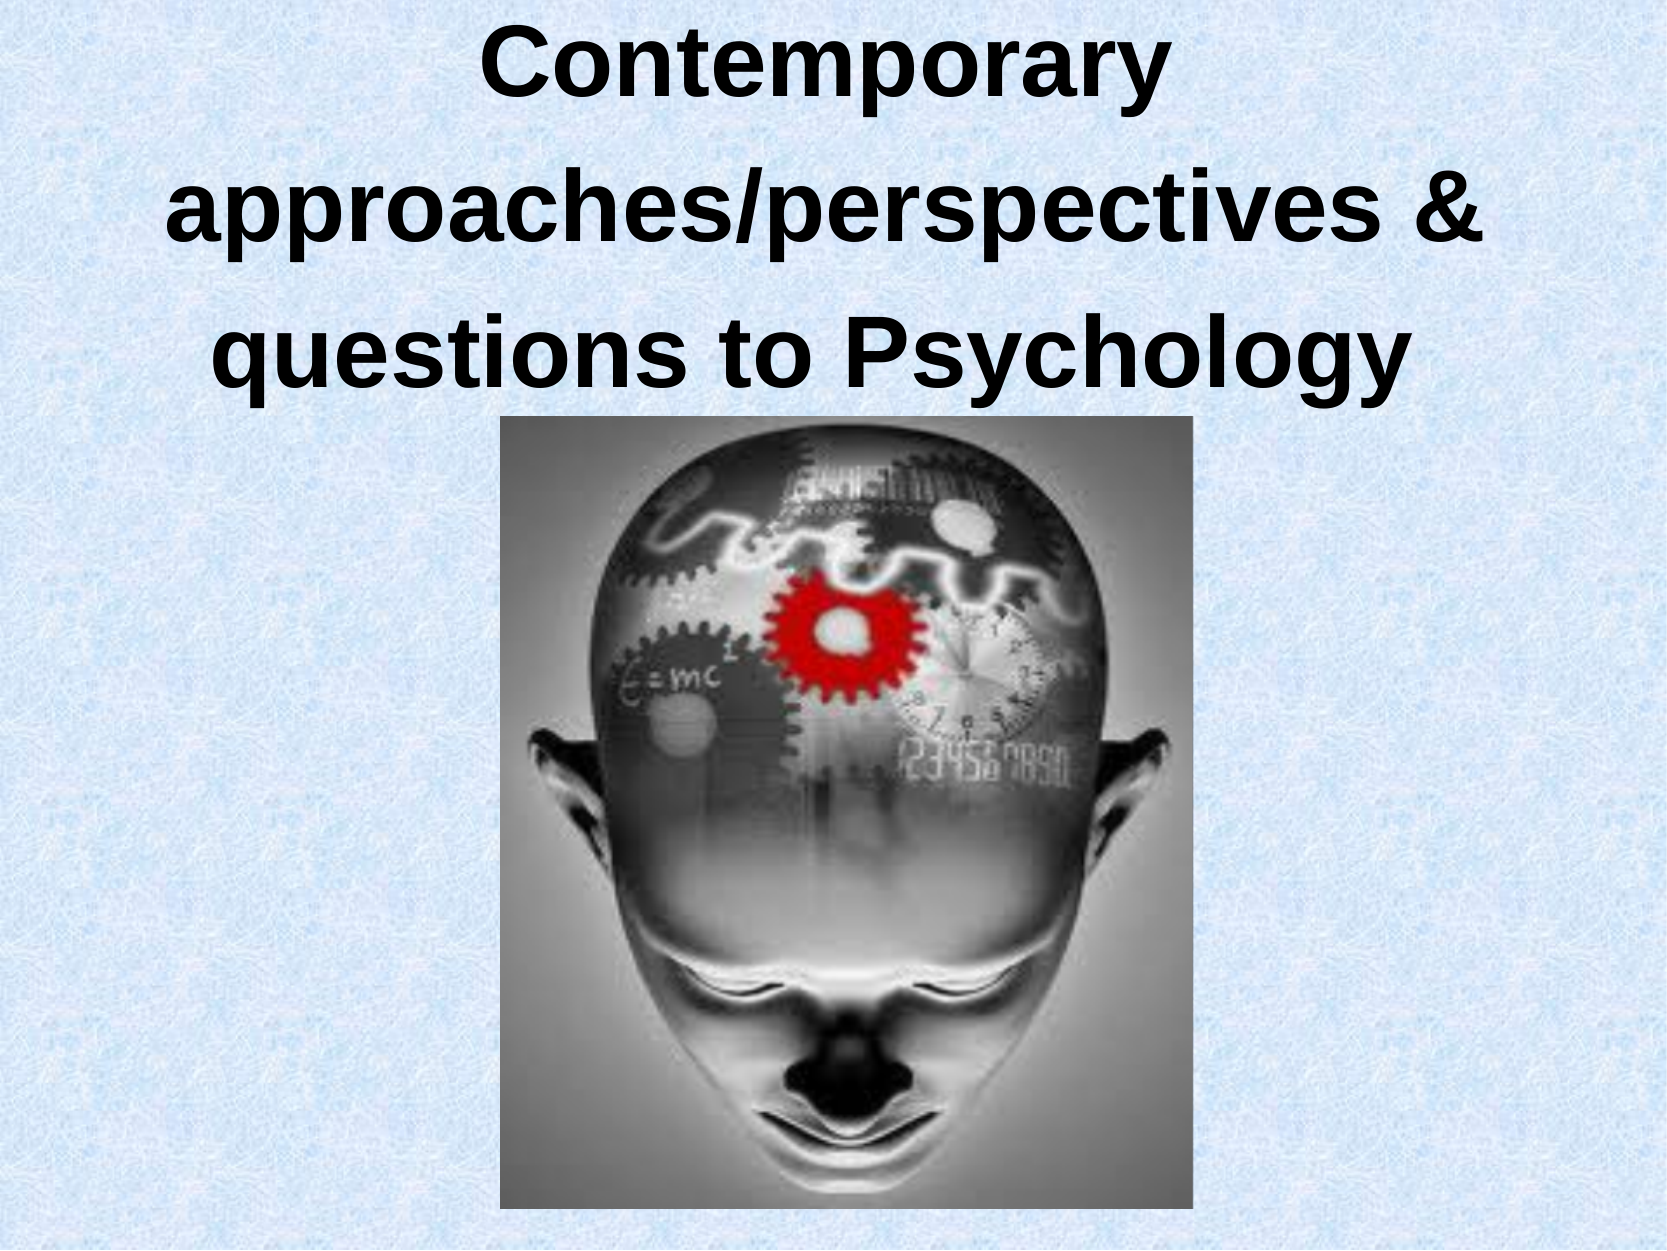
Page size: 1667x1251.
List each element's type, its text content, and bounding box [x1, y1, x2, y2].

picture [0, 0, 1667, 1250]
title Contemporary approaches/perspectives & questions to Psychology [128, 73, 1524, 306]
